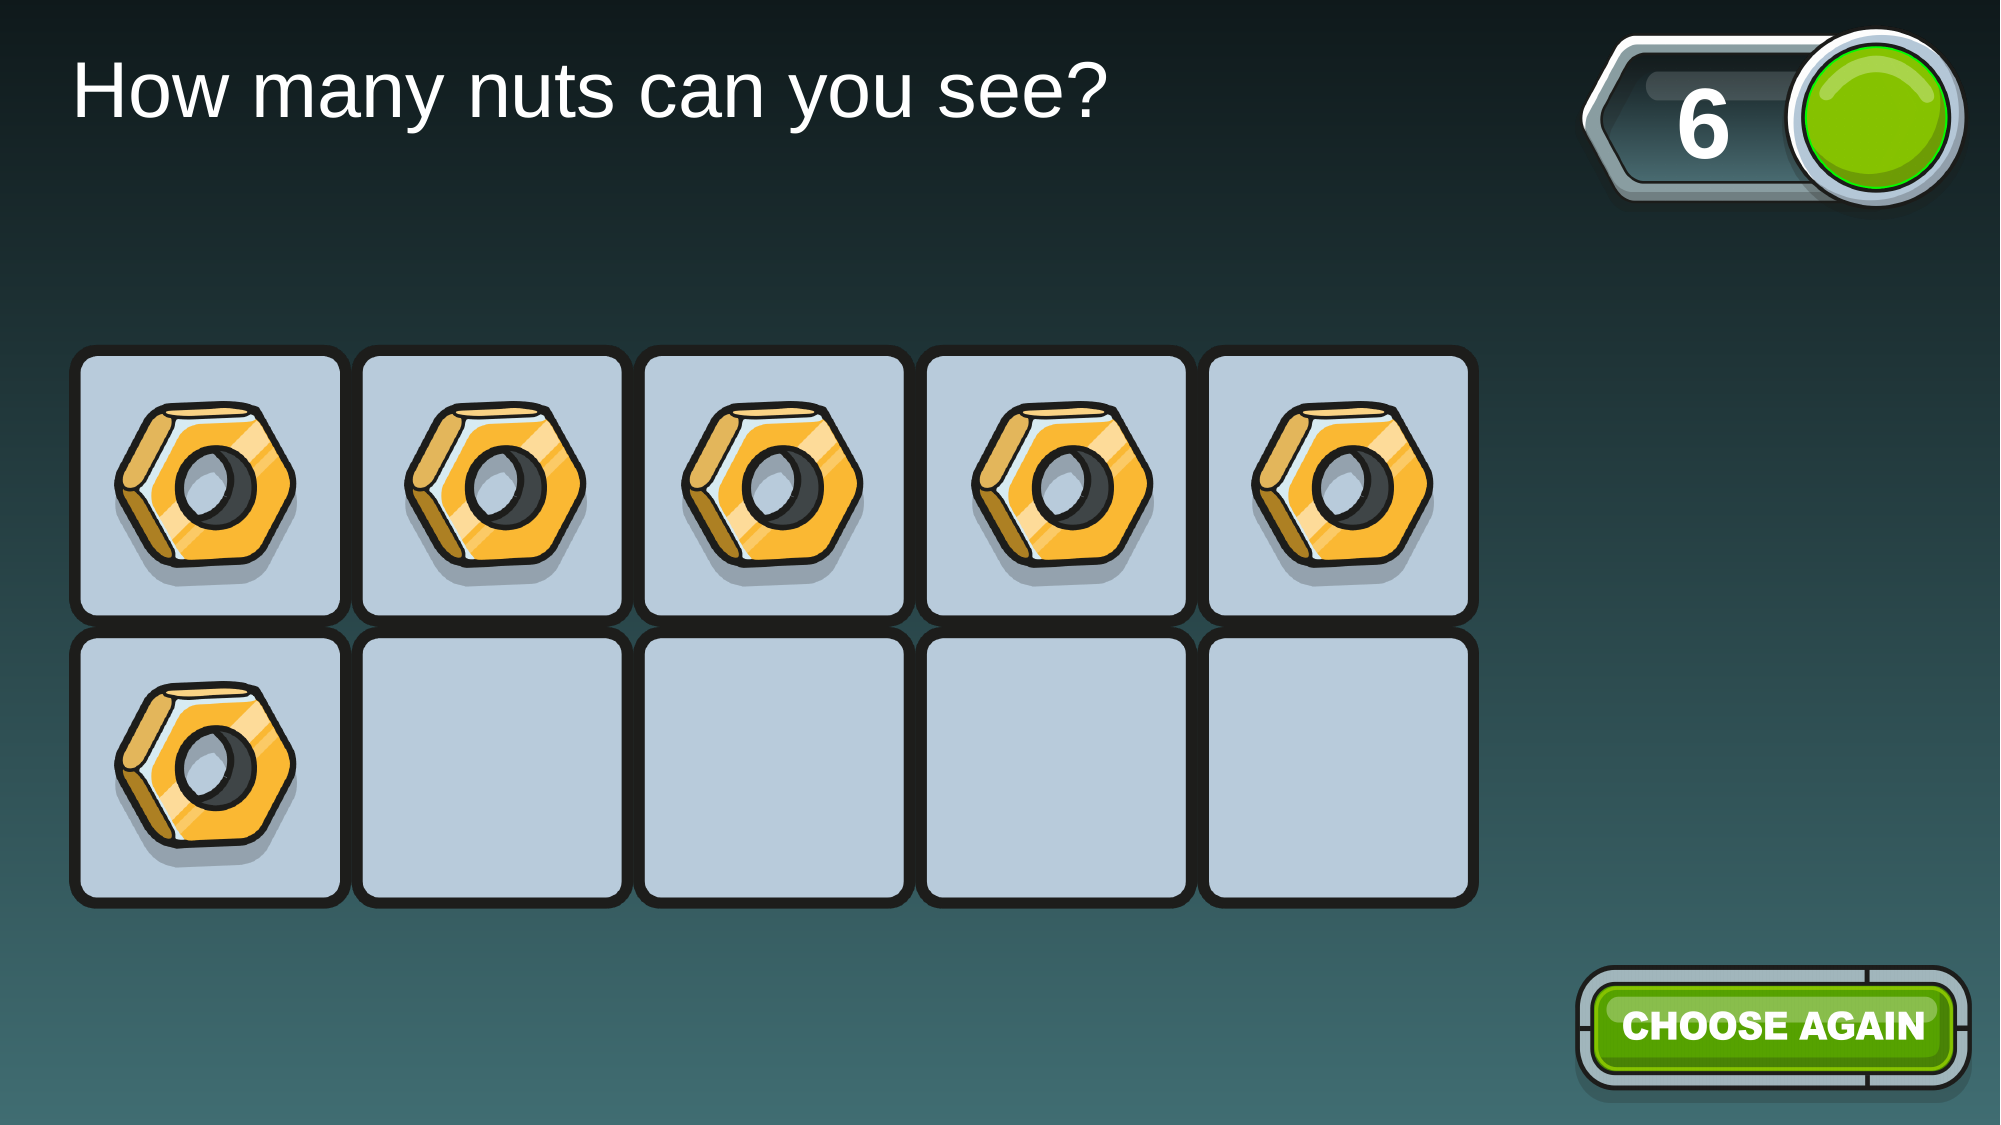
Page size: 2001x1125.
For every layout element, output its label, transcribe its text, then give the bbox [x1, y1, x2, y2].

text_box How many nuts can you see? [55, 30, 1183, 182]
picture [1575, 965, 1972, 1104]
picture [69, 344, 1479, 910]
picture [1575, 25, 1971, 221]
